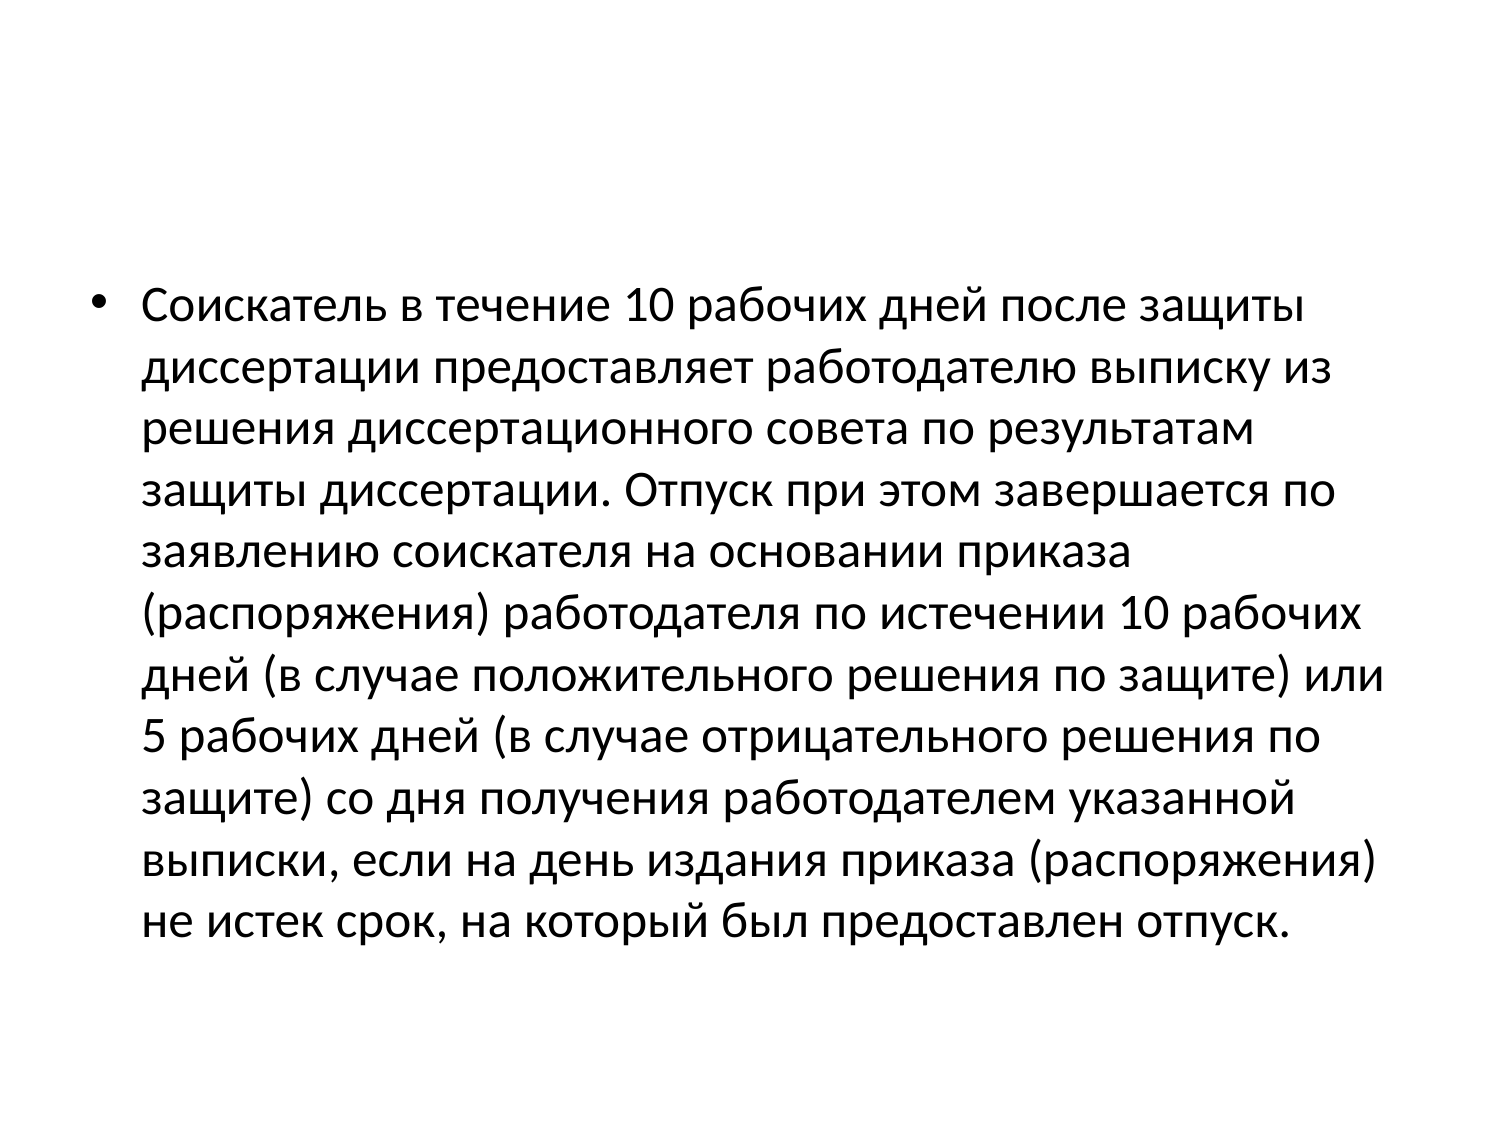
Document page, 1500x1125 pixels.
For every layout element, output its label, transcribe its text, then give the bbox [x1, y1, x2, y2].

list Соискатель в течение 10 рабочих дней после защиты диссертации предоставляет работодателю выписку из решения диссертационного совета по результатам защиты диссертации. Отпуск при этом завершается по заявлению соискателя на основании приказа (распоряжения) работодателя по истечении 10 рабочих дней (в случае положительного решения по защите) или 5 рабочих дней (в случае отрицательного решения по защите) со дня получения работодателем указанной выписки, если на день издания приказа (распоряжения) не истек срок, на который был предоставлен отпуск. [75, 262, 1425, 1005]
